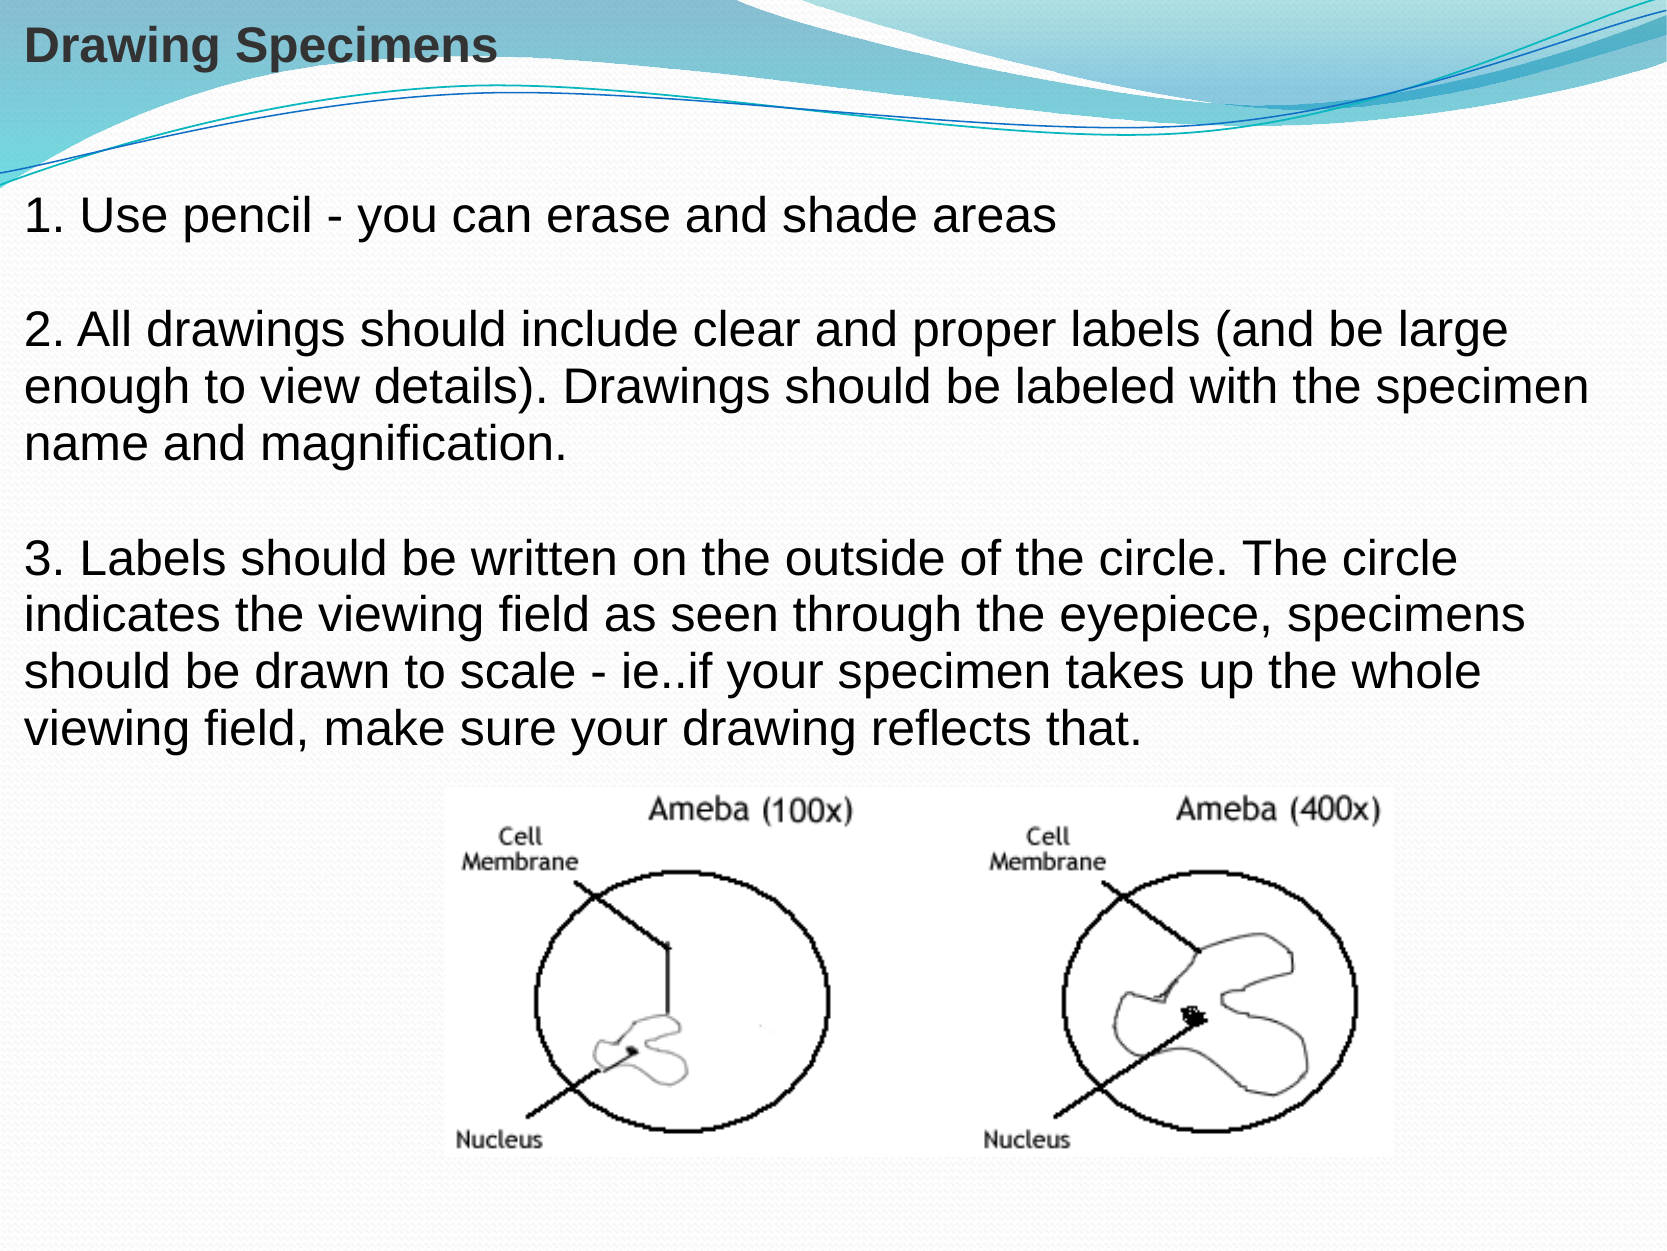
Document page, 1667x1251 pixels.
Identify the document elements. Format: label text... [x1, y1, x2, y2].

list Drawing Specimens 1. Use pencil - you can erase and shade areas 2. All drawings should include clear and proper labels (and be large enough to view details). Drawings should be labeled with the specimen name and magnification. 3. Labels should be written on the outside of the circle. The circle indicates the viewing field as seen through the eyepiece, specimens should be drawn to scale - ie..if your specimen takes up the whole viewing field, make sure your drawing reflects that. [23, 16, 1598, 807]
picture [445, 787, 1394, 1157]
